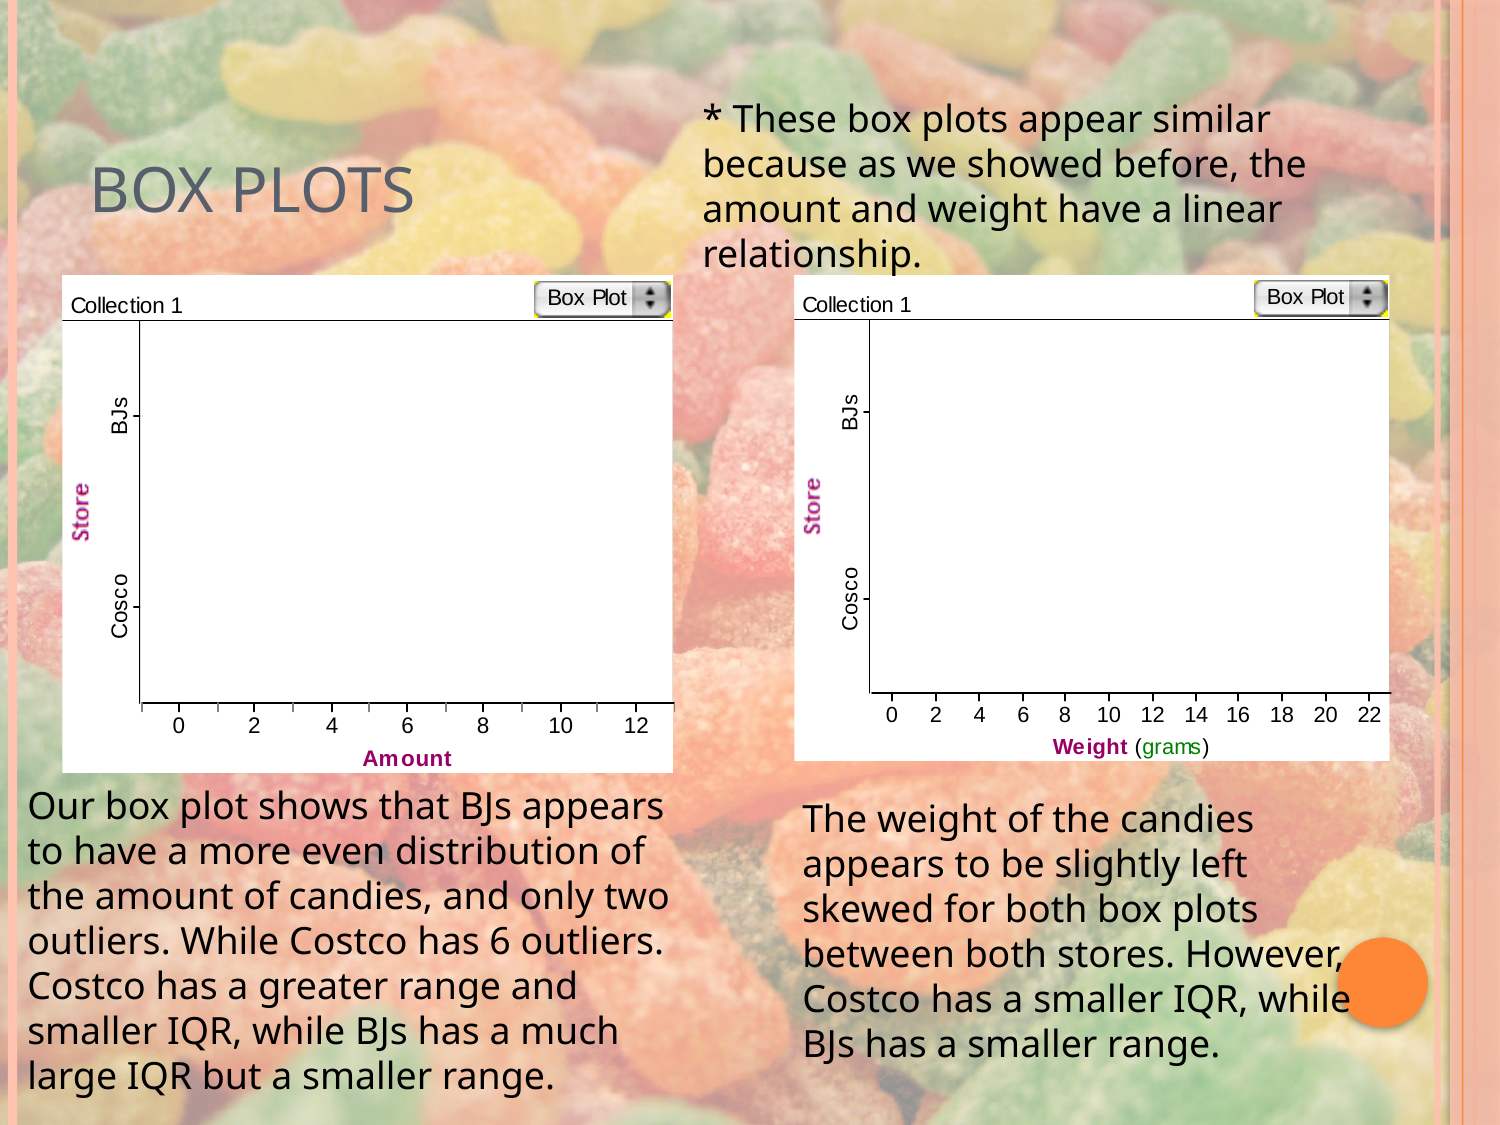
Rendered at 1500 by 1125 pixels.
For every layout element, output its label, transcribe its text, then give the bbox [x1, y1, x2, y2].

text_box * These box plots appear similar because as we showed before, the amount and weight have a linear relationship. [687, 87, 1431, 283]
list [61, 274, 676, 776]
picture [793, 274, 1392, 763]
text_box Our box plot shows that BJs appears to have a more even distribution of the amount of candies, and only two outliers. While Costco has 6 outliers. Costco has a greater range and smaller IQR, while BJs has a much large IQR but a smaller range. [12, 774, 725, 1105]
text_box The weight of the candies appears to be slightly left skewed for both box plots between both stores. However, Costco has a smaller IQR, while BJs has a smaller range. [787, 787, 1388, 1073]
title Box plots [75, 45, 1300, 233]
